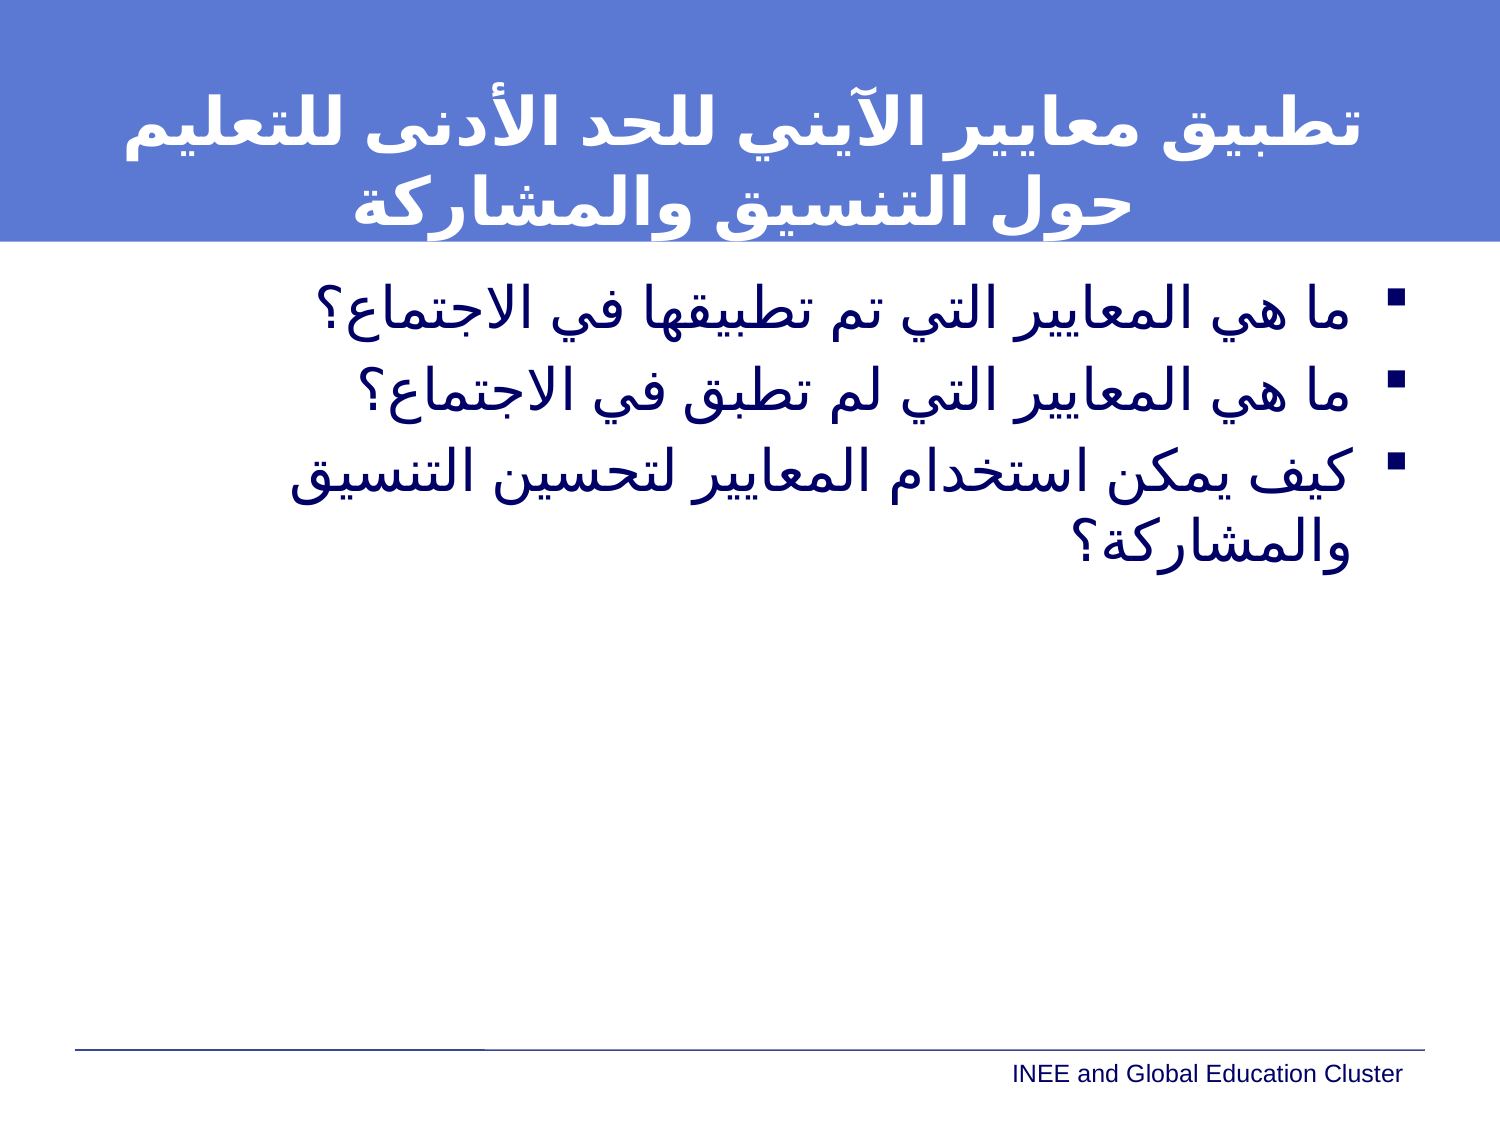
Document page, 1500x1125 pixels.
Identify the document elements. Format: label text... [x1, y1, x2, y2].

footer INEE and Global Education Cluster [75, 1049, 1427, 1103]
title تطبيق معايير الآيني للحد الأدنى للتعليم حول التنسيق والمشاركة [47, 24, 1442, 213]
list ما هي المعايير التي تم تطبيقها في الاجتماع؟ ما هي المعايير التي لم تطبق في الاجتماع؟ كيف يمكن استخدام المعايير لتحسين التنسيق والمشاركة؟ [74, 262, 1426, 1006]
